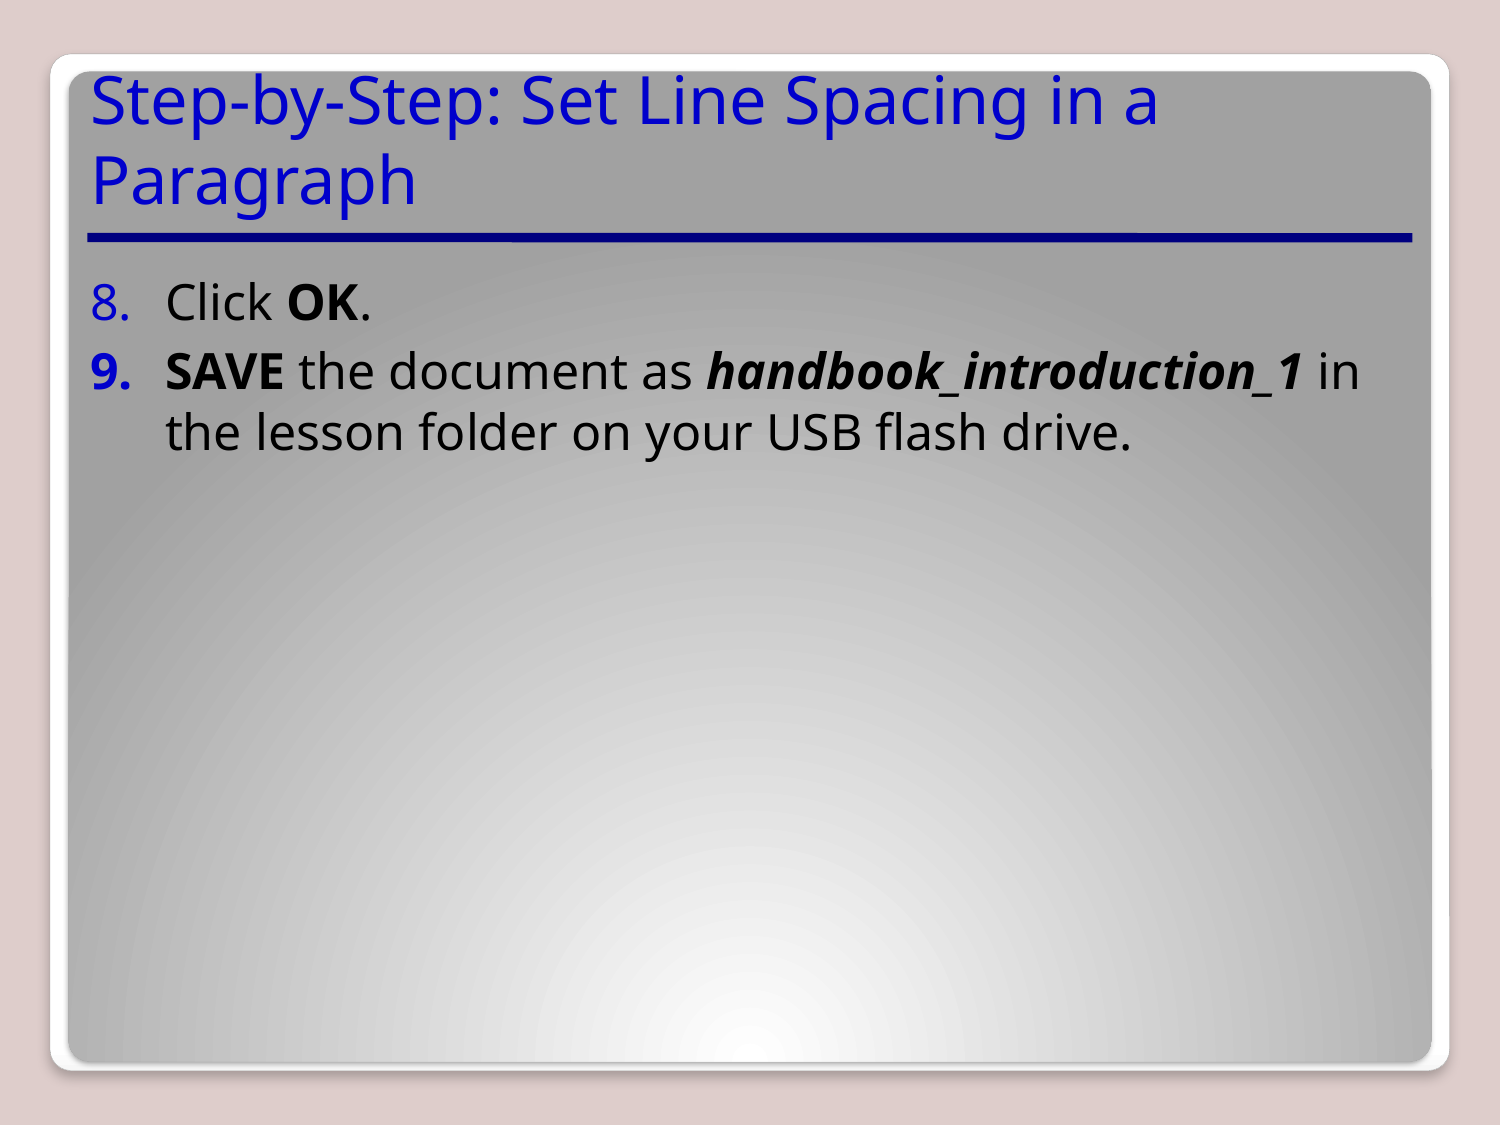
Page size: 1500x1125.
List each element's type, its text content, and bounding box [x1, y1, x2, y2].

list Click OK. SAVE the document as handbook_introduction_1 in the lesson folder on your USB flash drive. [75, 262, 1425, 1063]
title Step-by-Step: Set Line Spacing in a Paragraph [74, 74, 1426, 226]
